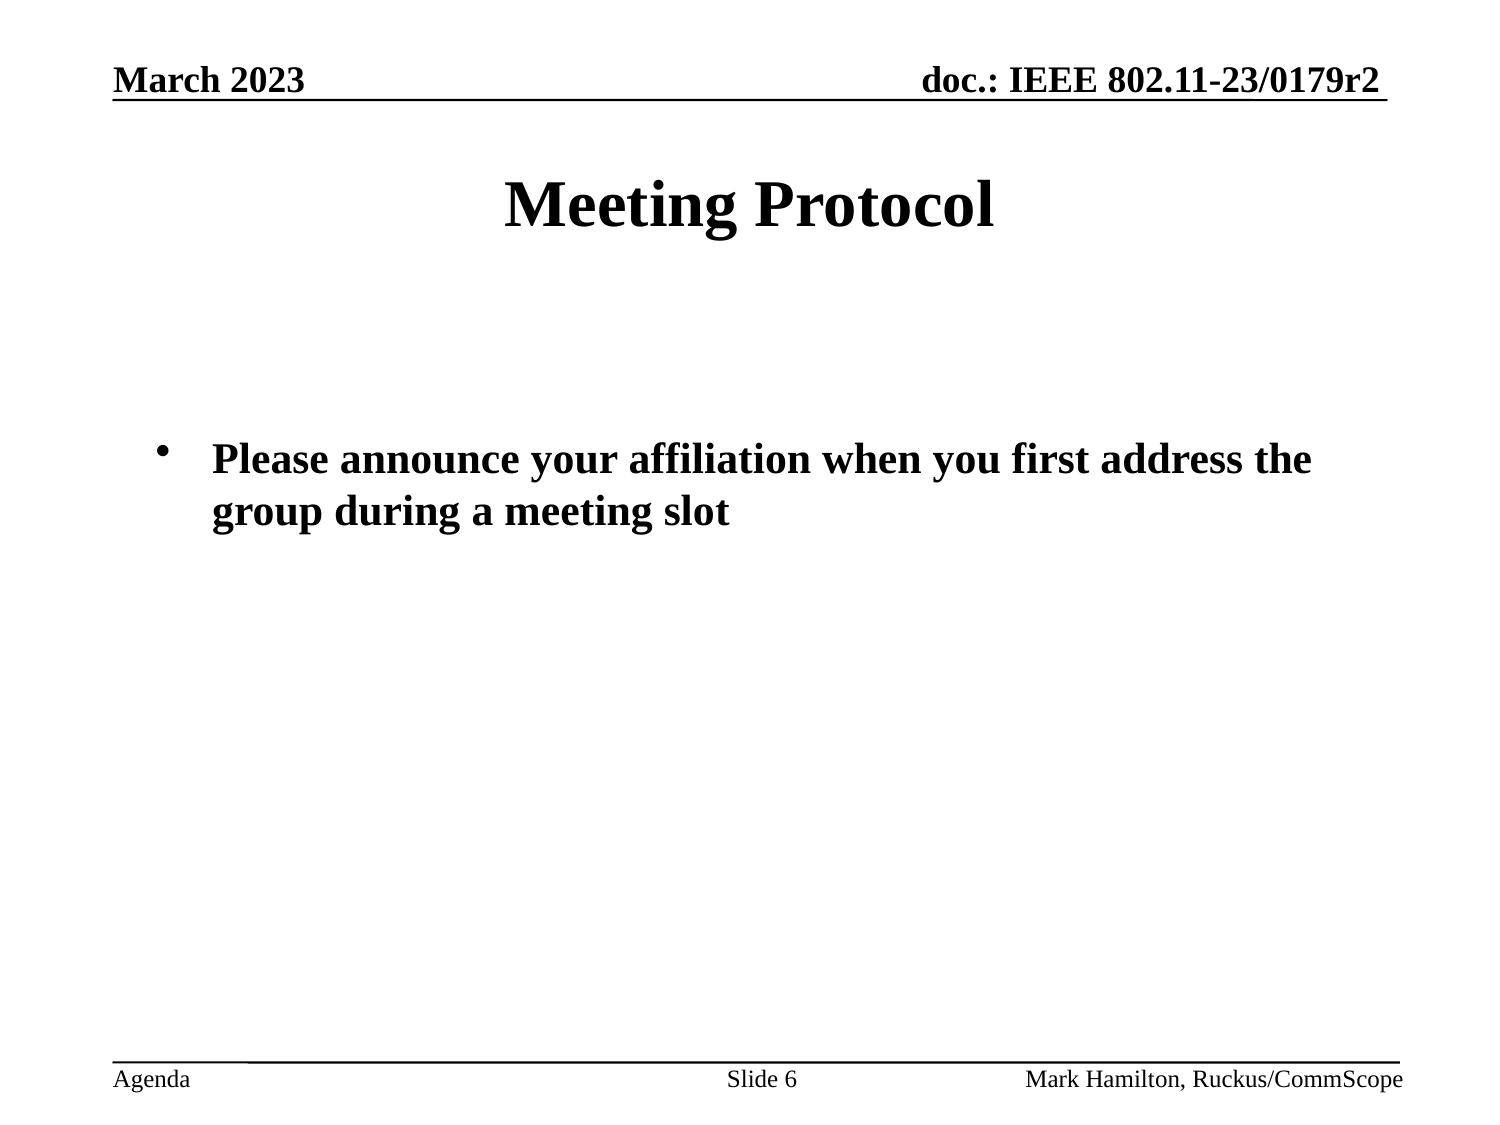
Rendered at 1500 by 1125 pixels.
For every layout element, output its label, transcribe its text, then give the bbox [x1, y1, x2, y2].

title Meeting Protocol [112, 112, 1388, 288]
list Please announce your affiliation when you first address the group during a meeting slot [140, 421, 1360, 525]
